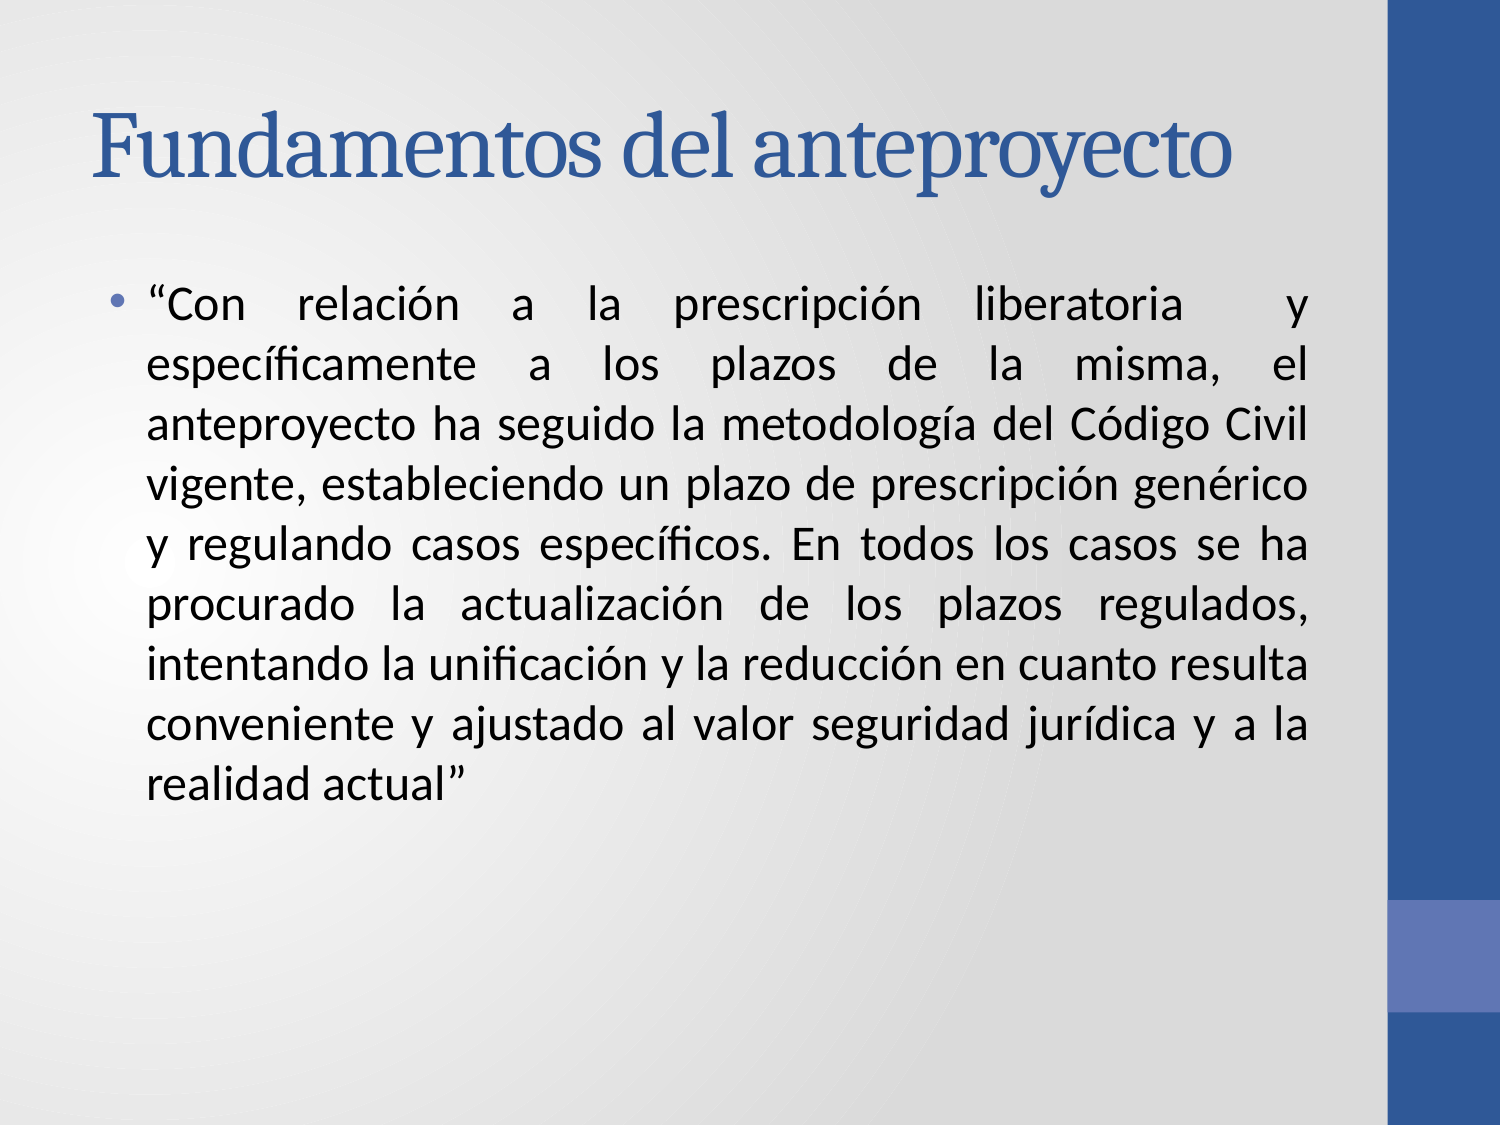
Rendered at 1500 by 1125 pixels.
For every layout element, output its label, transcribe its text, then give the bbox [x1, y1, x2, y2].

list “Con relación a la prescripción liberatoria y específicamente a los plazos de la misma, el anteproyecto ha seguido la metodología del Código Civil vigente, estableciendo un plazo de prescripción genérico y regulando casos específicos. En todos los casos se ha procurado la actualización de los plazos regulados, intentando la unificación y la reducción en cuanto resulta conveniente y ajustado al valor seguridad jurídica y a la realidad actual” [75, 262, 1325, 1050]
title Fundamentos del anteproyecto [75, 45, 1325, 233]
